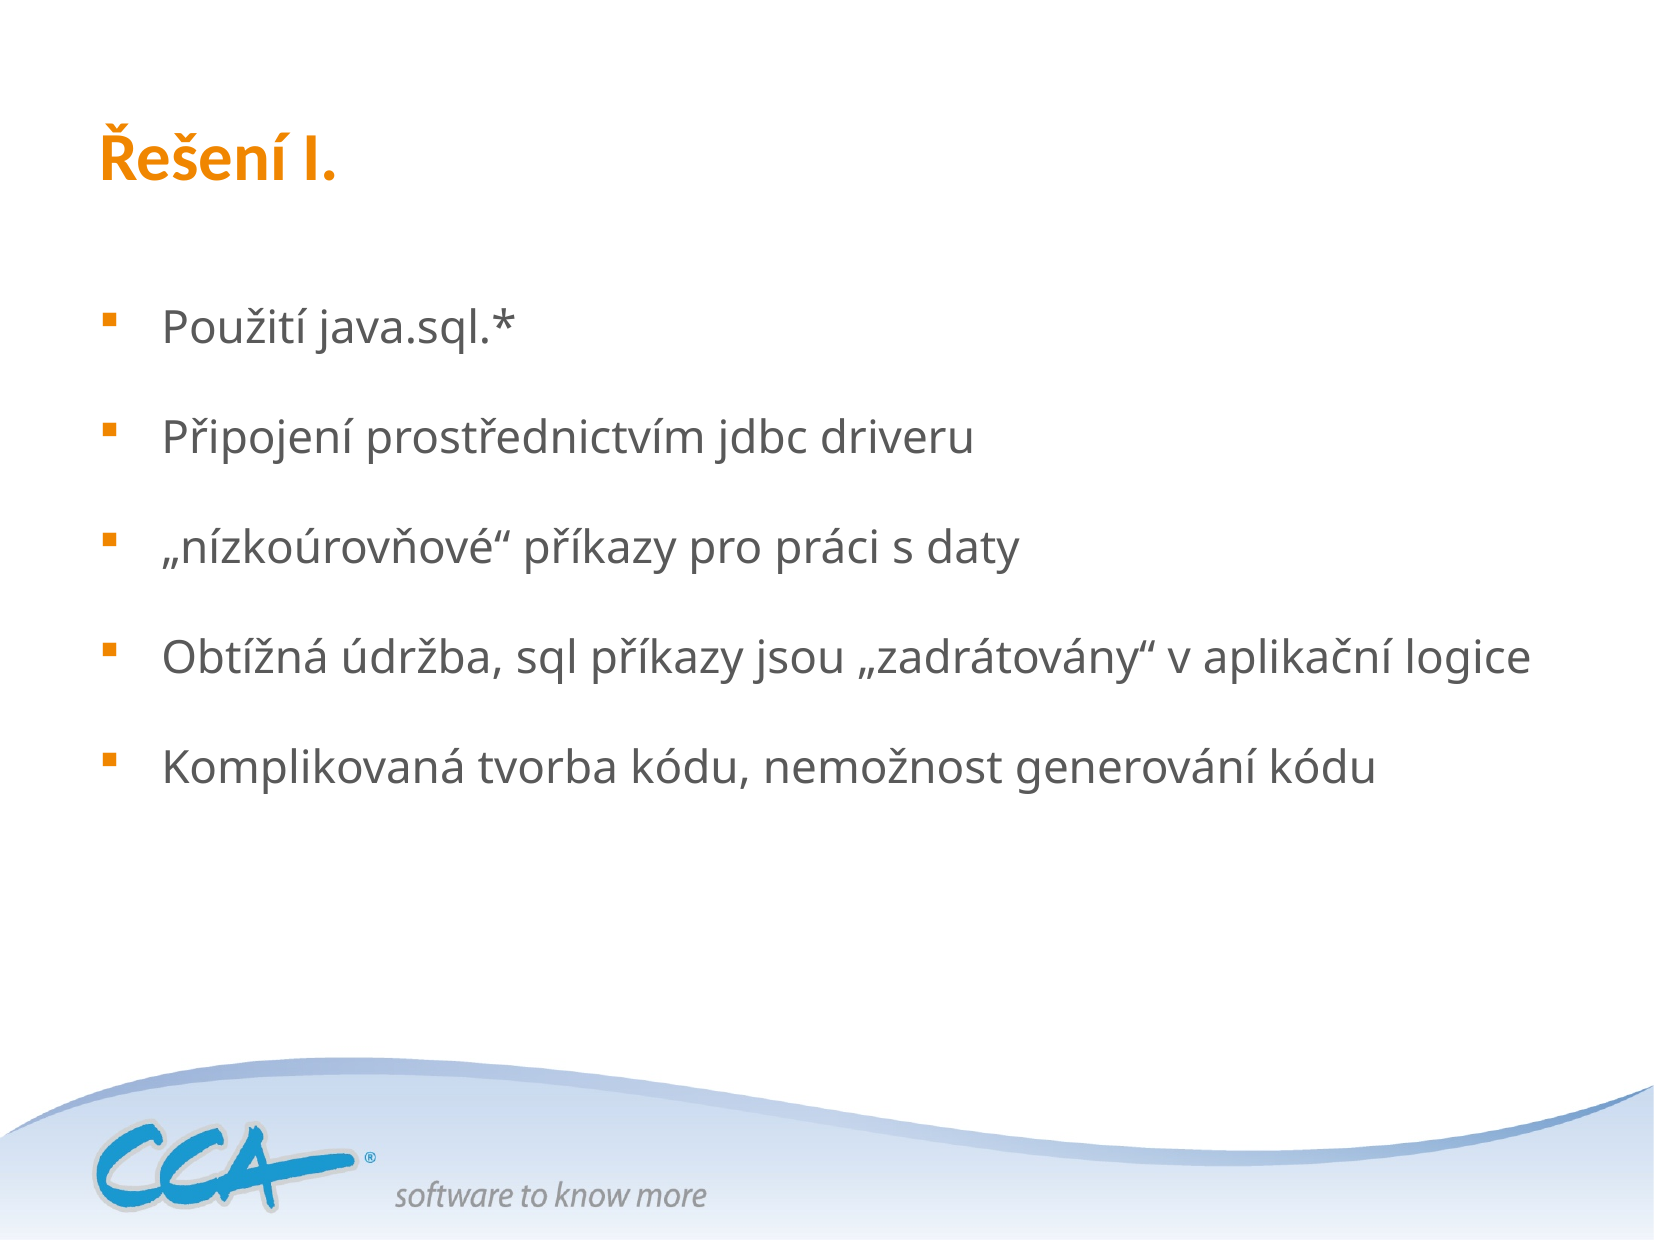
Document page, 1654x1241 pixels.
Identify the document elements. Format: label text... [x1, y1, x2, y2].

title Řešení I. [82, 49, 1571, 257]
picture [0, 0, 1654, 1240]
list Použití java.sql.* Připojení prostřednictvím jdbc driveru „nízkoúrovňové“ příkazy pro práci s daty Obtížná údržba, sql příkazy jsou „zadrátovány“ v aplikační logice Komplikovaná tvorba kódu, nemožnost generování kódu [82, 289, 1571, 1108]
